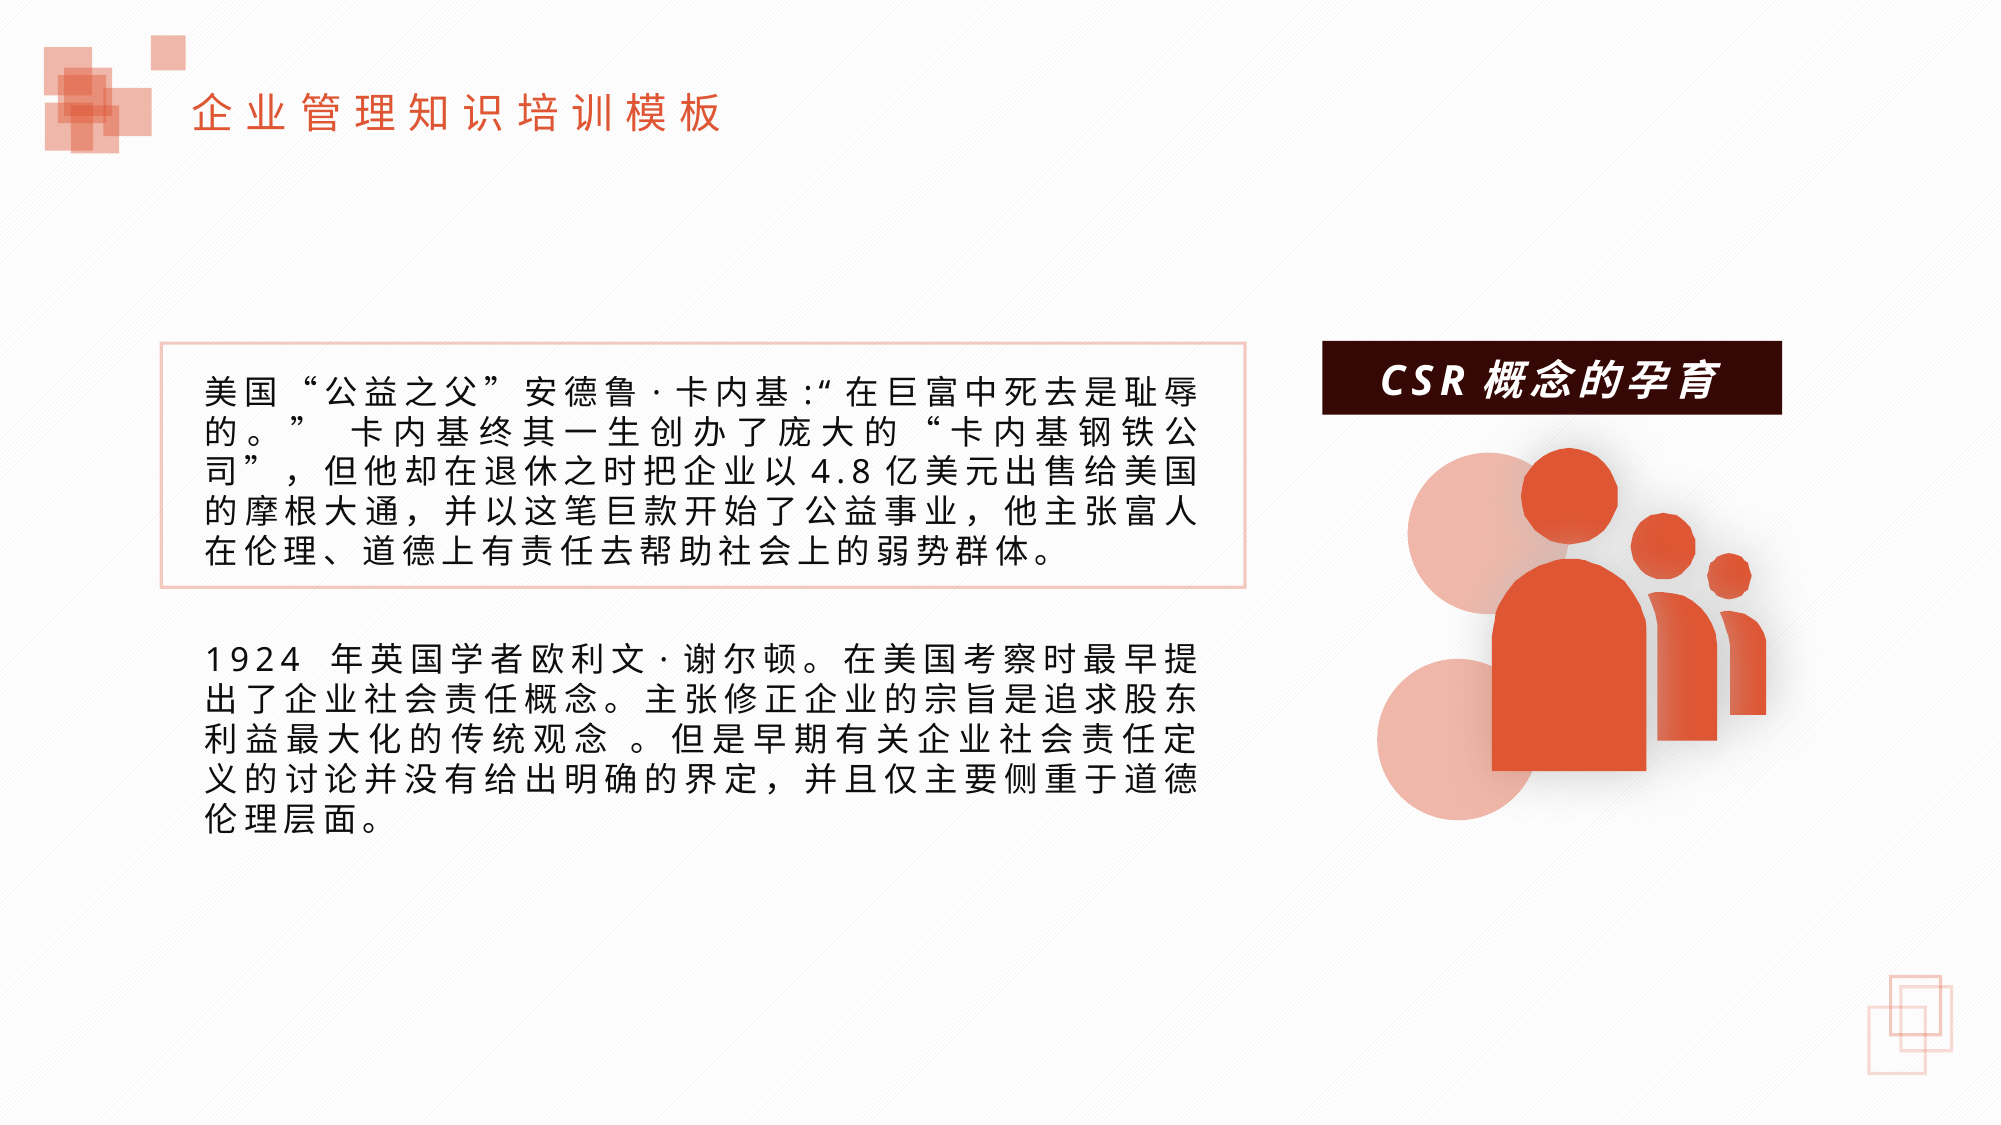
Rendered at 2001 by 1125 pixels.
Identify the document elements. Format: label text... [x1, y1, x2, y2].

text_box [1491, 447, 1767, 771]
text_box [1376, 657, 1534, 822]
text_box [1406, 451, 1491, 613]
text_box [160, 342, 1246, 588]
text_box 1924 年英国学者欧利文·谢尔顿。在美国考察时最早提出了企业社会责任概念。主张修正企业的宗旨是追求股东利益最大化的传统观念 。但是早期有关企业社会责任定义的讨论并没有给出明确的界定，并且仅主要侧重于道德伦理层面。 [190, 630, 1219, 846]
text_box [1322, 340, 1783, 415]
